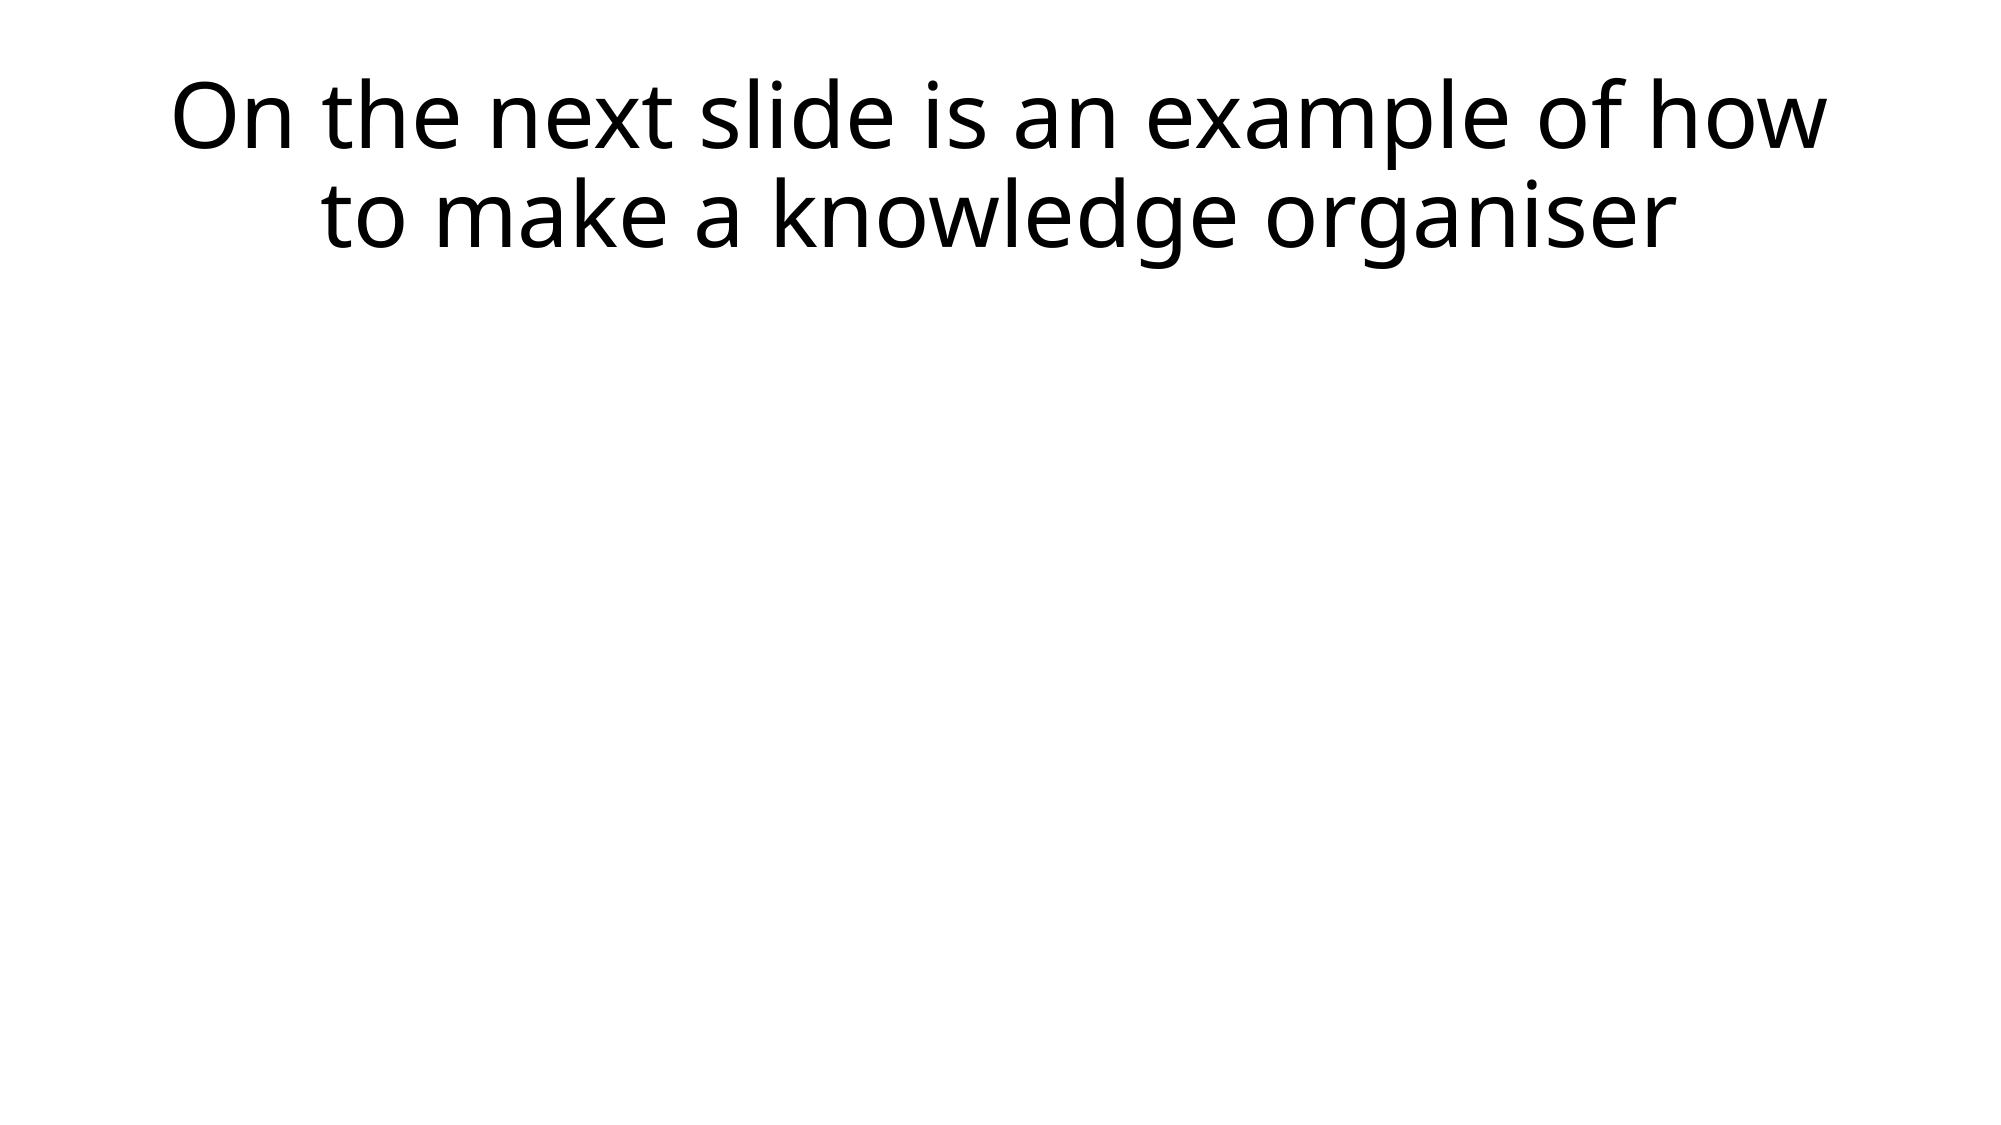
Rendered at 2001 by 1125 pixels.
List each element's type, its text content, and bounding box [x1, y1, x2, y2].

title On the next slide is an example of how to make a knowledge organiser [137, 59, 1863, 278]
